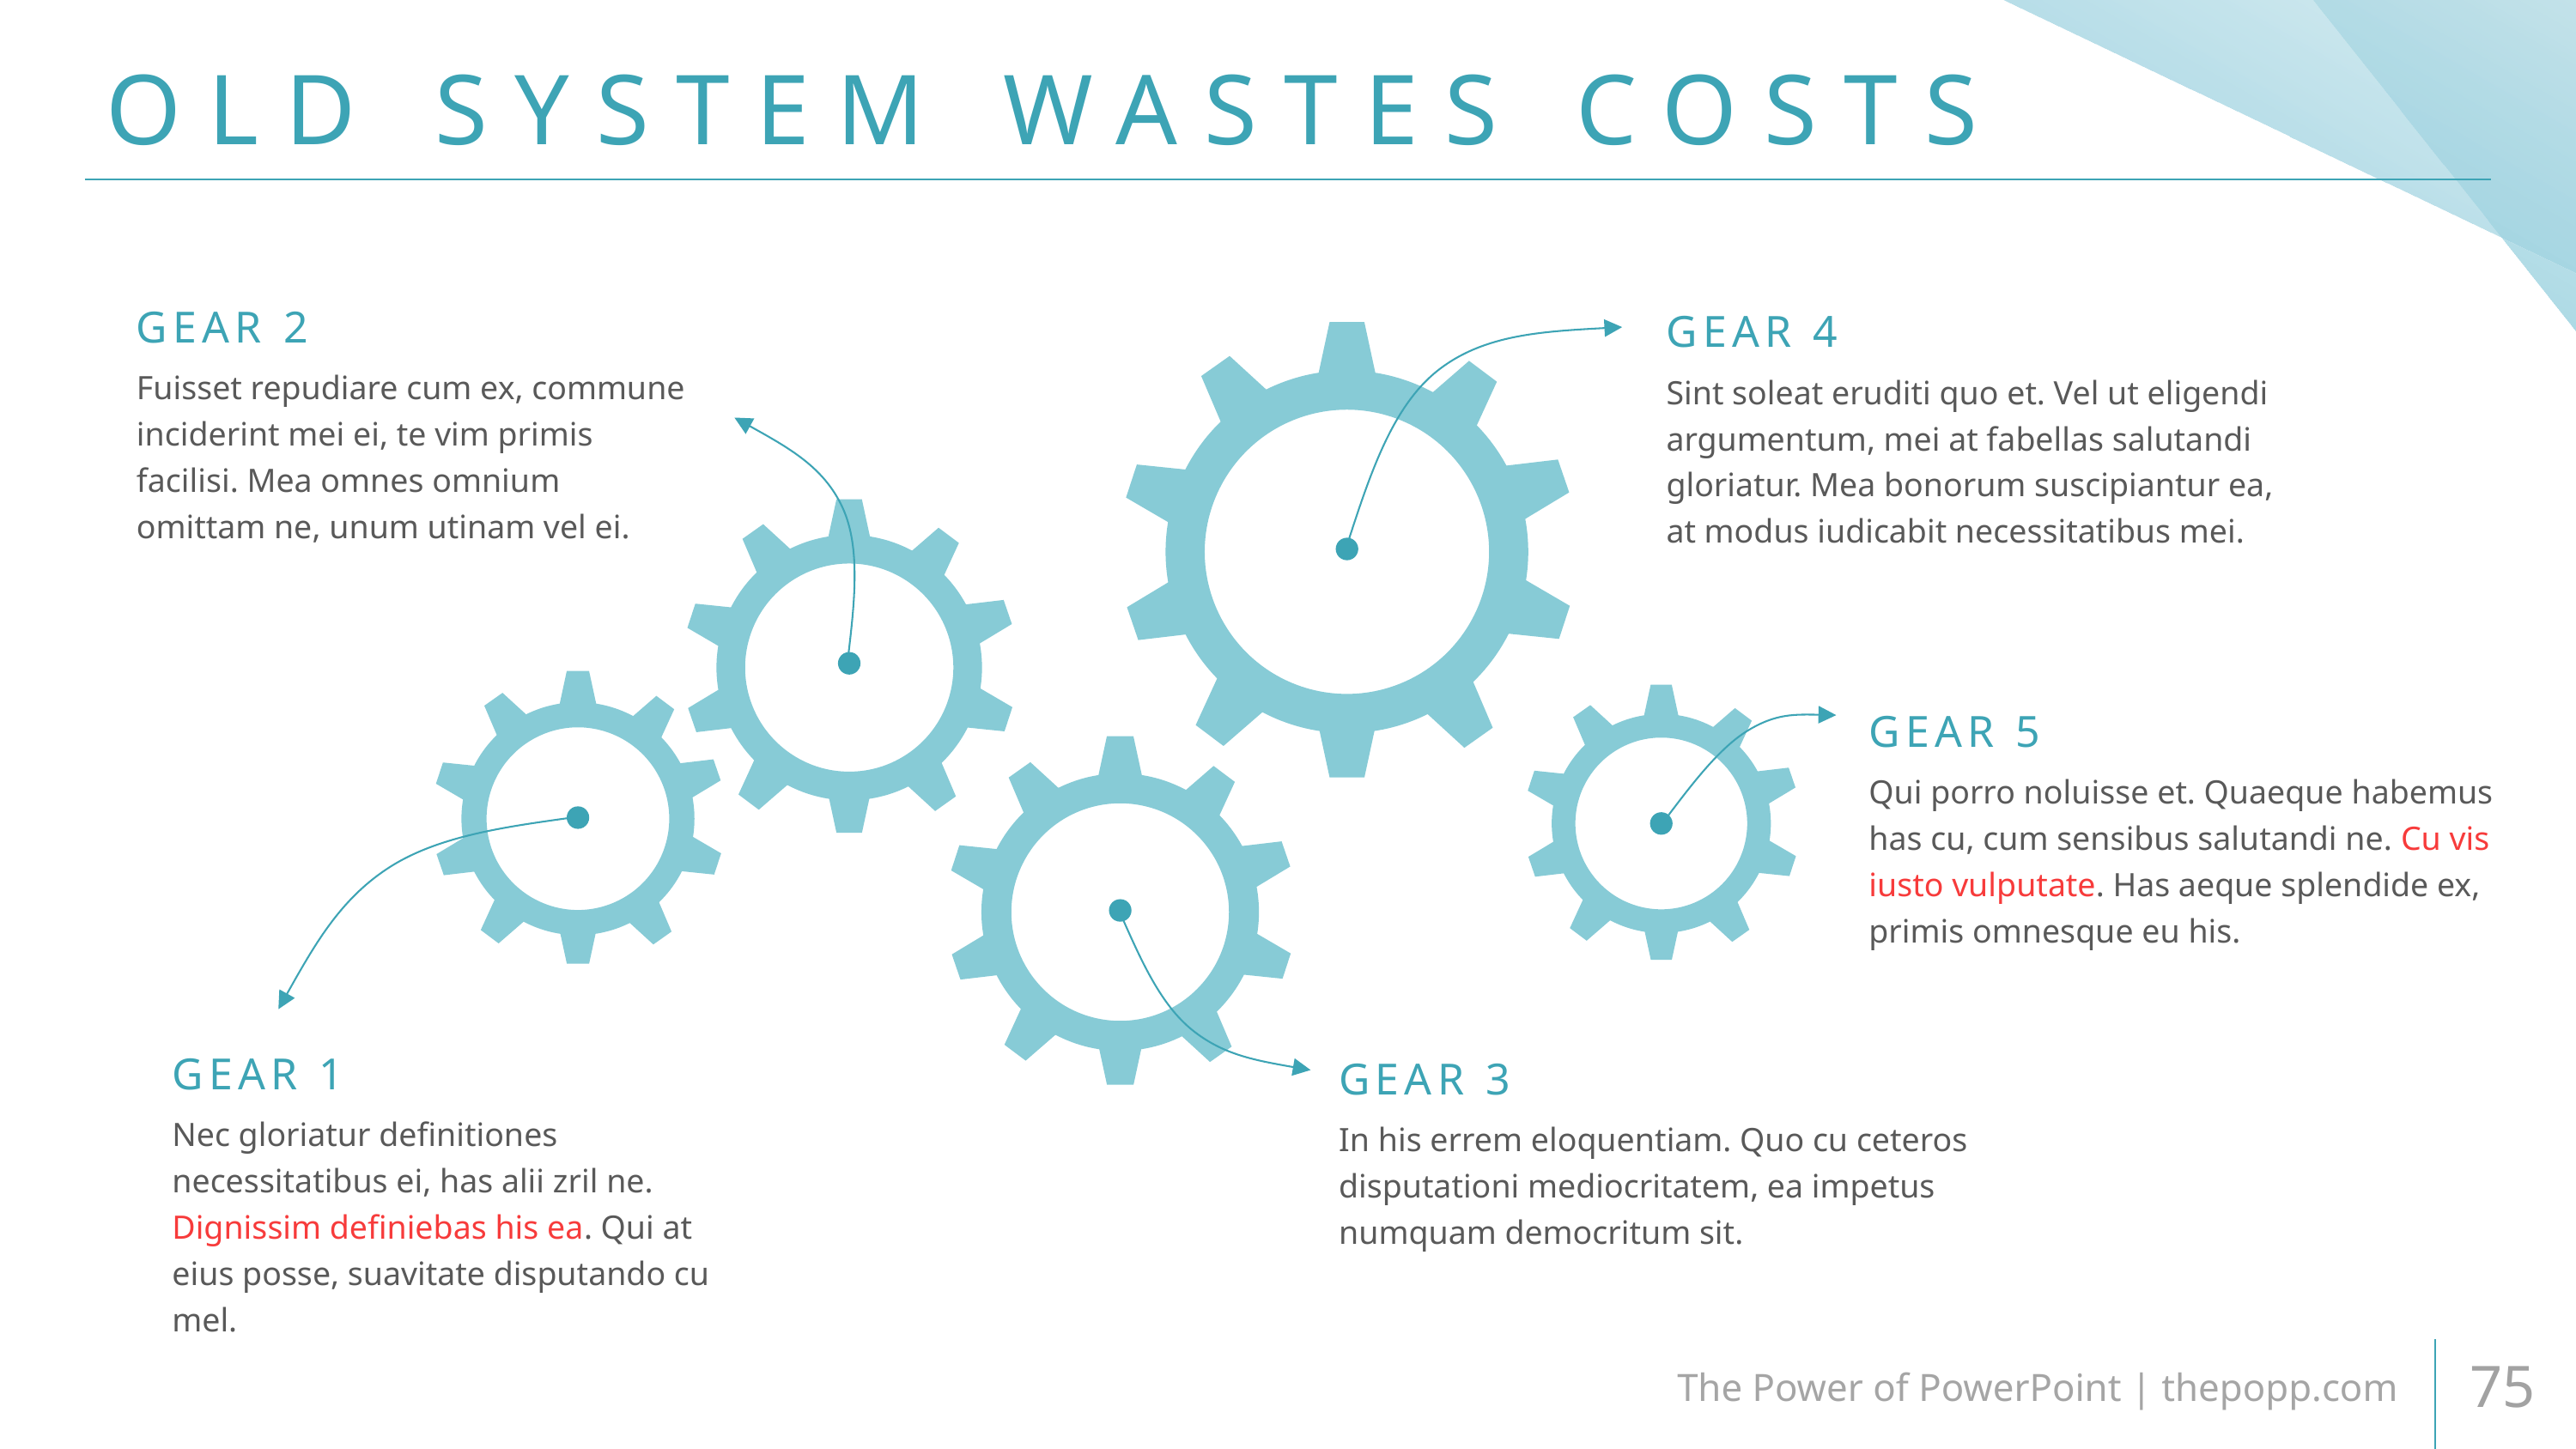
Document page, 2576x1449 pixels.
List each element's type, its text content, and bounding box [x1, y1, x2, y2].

list In his errem eloquentiam. Quo cu ceteros disputationi mediocritatem, ea impetus numquam democritum sit. [1315, 1115, 2008, 1330]
slide_number 75 [2446, 1350, 2575, 1428]
list GEAR 5 [1845, 676, 2537, 767]
list Nec gloriatur definitiones necessitatibus ei, has alii zril ne. Dignissim definiebas his ea. Qui at eius posse, suavitate disputando cu mel. [149, 1110, 755, 1325]
list GEAR 2 [113, 271, 721, 363]
list GEAR 1 [149, 1019, 755, 1110]
list Fuisset repudiare cum ex, commune inciderint mei ei, te vim primis facilisi. Mea omnes omnium omittam ne, unum utinam vel ei. [113, 363, 721, 578]
title OLD SYSTEM WASTES COSTS [83, 27, 2442, 186]
list GEAR 4 [1643, 276, 2335, 368]
list Sint soleat eruditi quo et. Vel ut eligendi argumentum, mei at fabellas salutandi gloriatur. Mea bonorum suscipiantur ea, at modus iudicabit necessitatibus mei. [1643, 368, 2335, 582]
list GEAR 3 [1315, 1024, 2008, 1115]
footer The Power of PowerPoint | thepopp.com [1326, 1350, 2421, 1428]
list Qui porro noluisse et. Quaeque habemus has cu, cum sensibus salutandi ne. Cu vis iusto vulputate. Has aeque splendide ex, primis omnesque eu his. [1845, 767, 2537, 982]
